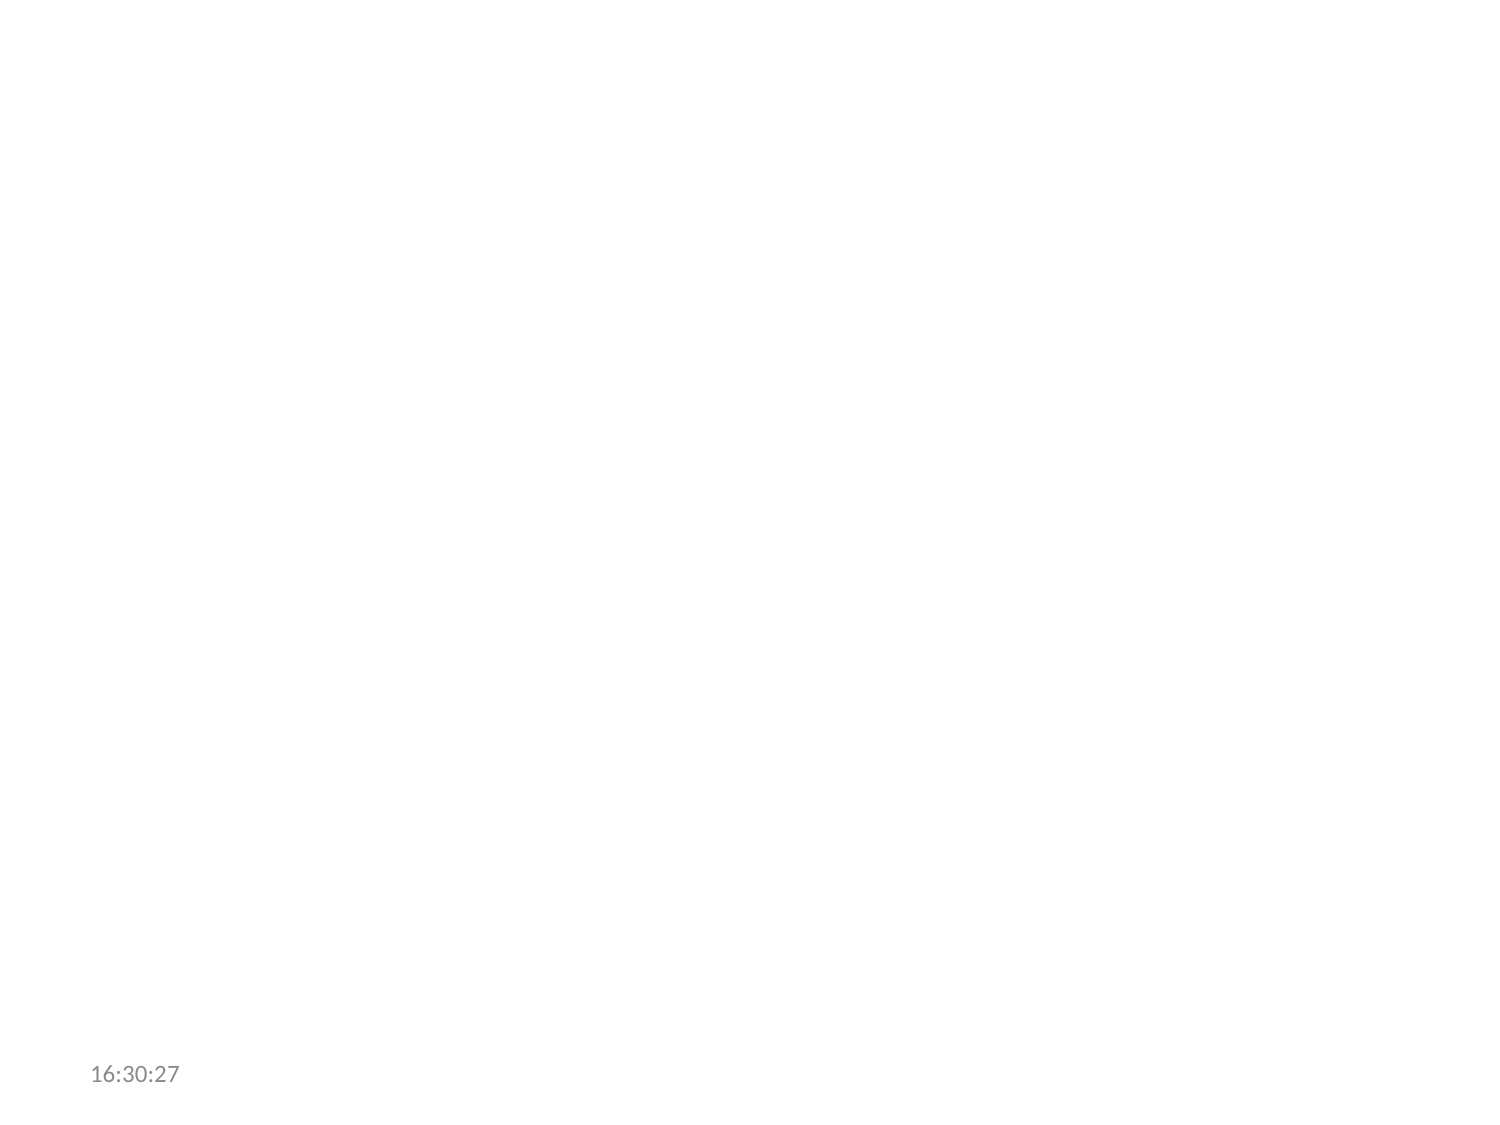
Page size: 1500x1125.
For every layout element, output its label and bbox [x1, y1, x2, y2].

slide_number [75, 1042, 425, 1103]
